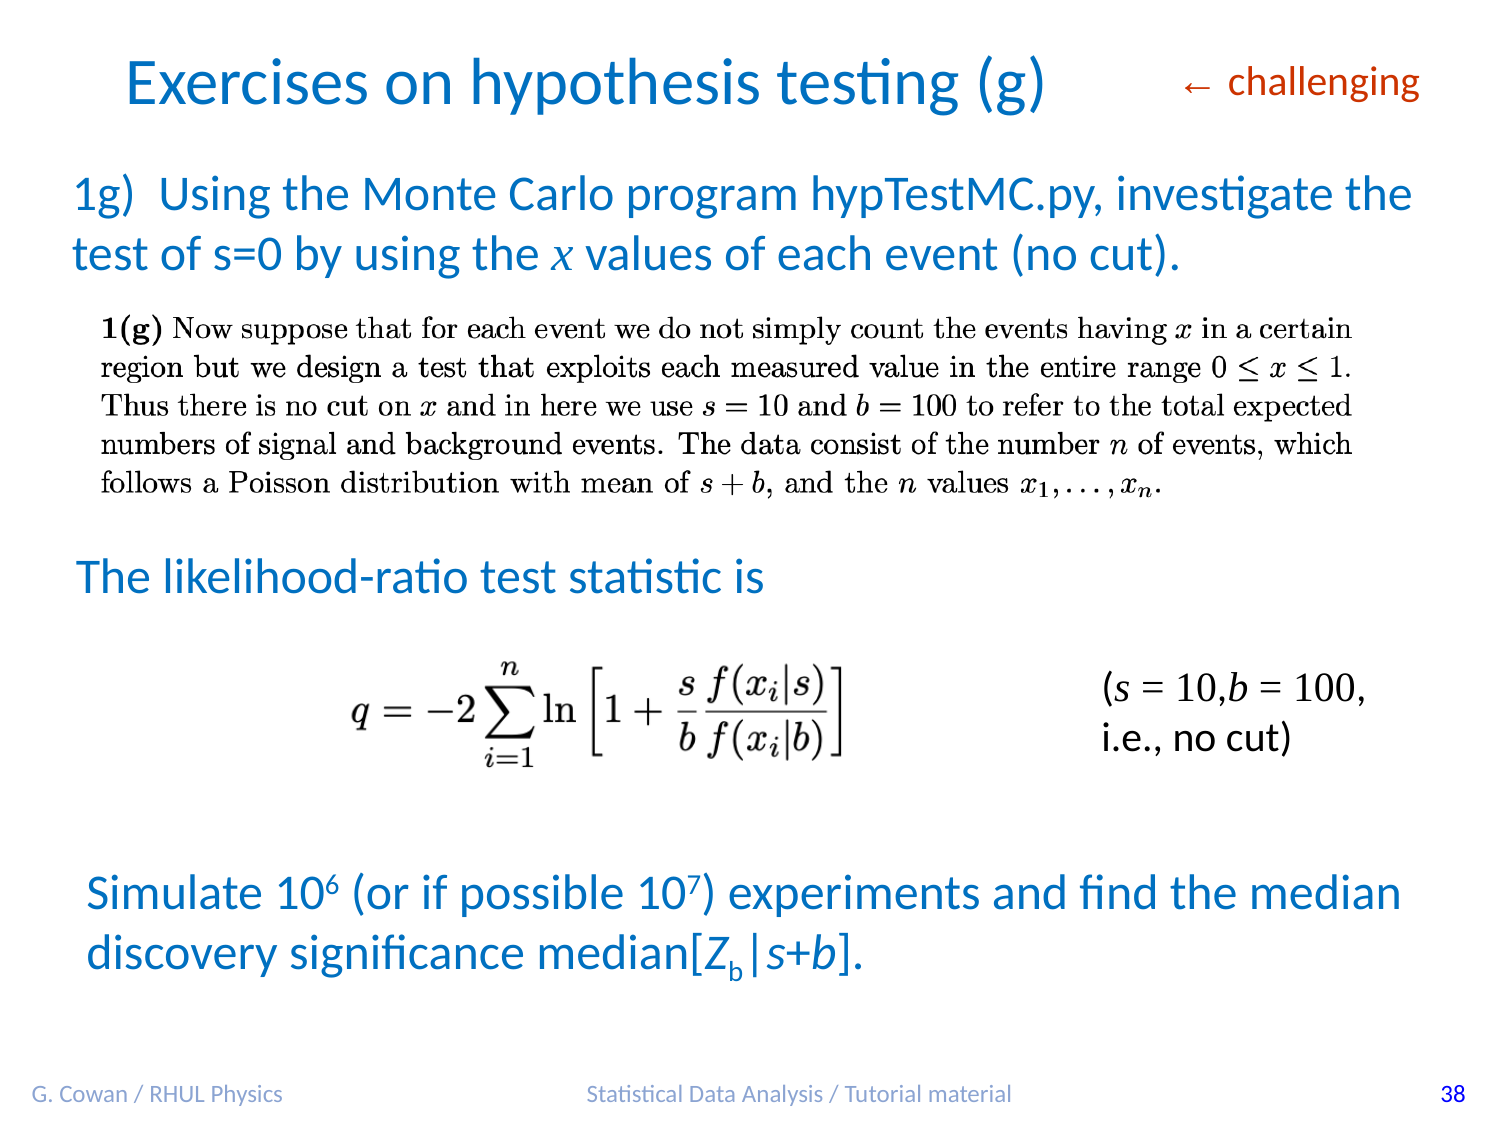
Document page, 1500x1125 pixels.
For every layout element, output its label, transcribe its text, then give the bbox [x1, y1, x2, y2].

slide_number 38 [1262, 1062, 1481, 1123]
footer Statistical Data Analysis / Tutorial material [338, 1062, 1262, 1123]
text_box The likelihood-ratio test statistic is [61, 536, 781, 611]
text_box (s = 10,b = 100, i.e., no cut) [1086, 652, 1437, 768]
picture [338, 652, 862, 789]
text_box Simulate 106 (or if possible 107) experiments and find the median discovery significance median[Zb|s+b]. [71, 851, 1462, 995]
text_box 1g) Using the Monte Carlo program hypTestMC.py, investigate the test of s=0 by using the x values of each event (no cut). [57, 153, 1443, 289]
text_box Exercises on hypothesis testing (g) [110, 30, 1064, 126]
picture [88, 301, 1365, 514]
slide_number G. Cowan / RHUL Physics [16, 1062, 338, 1123]
text_box ← challenging [1161, 45, 1436, 111]
